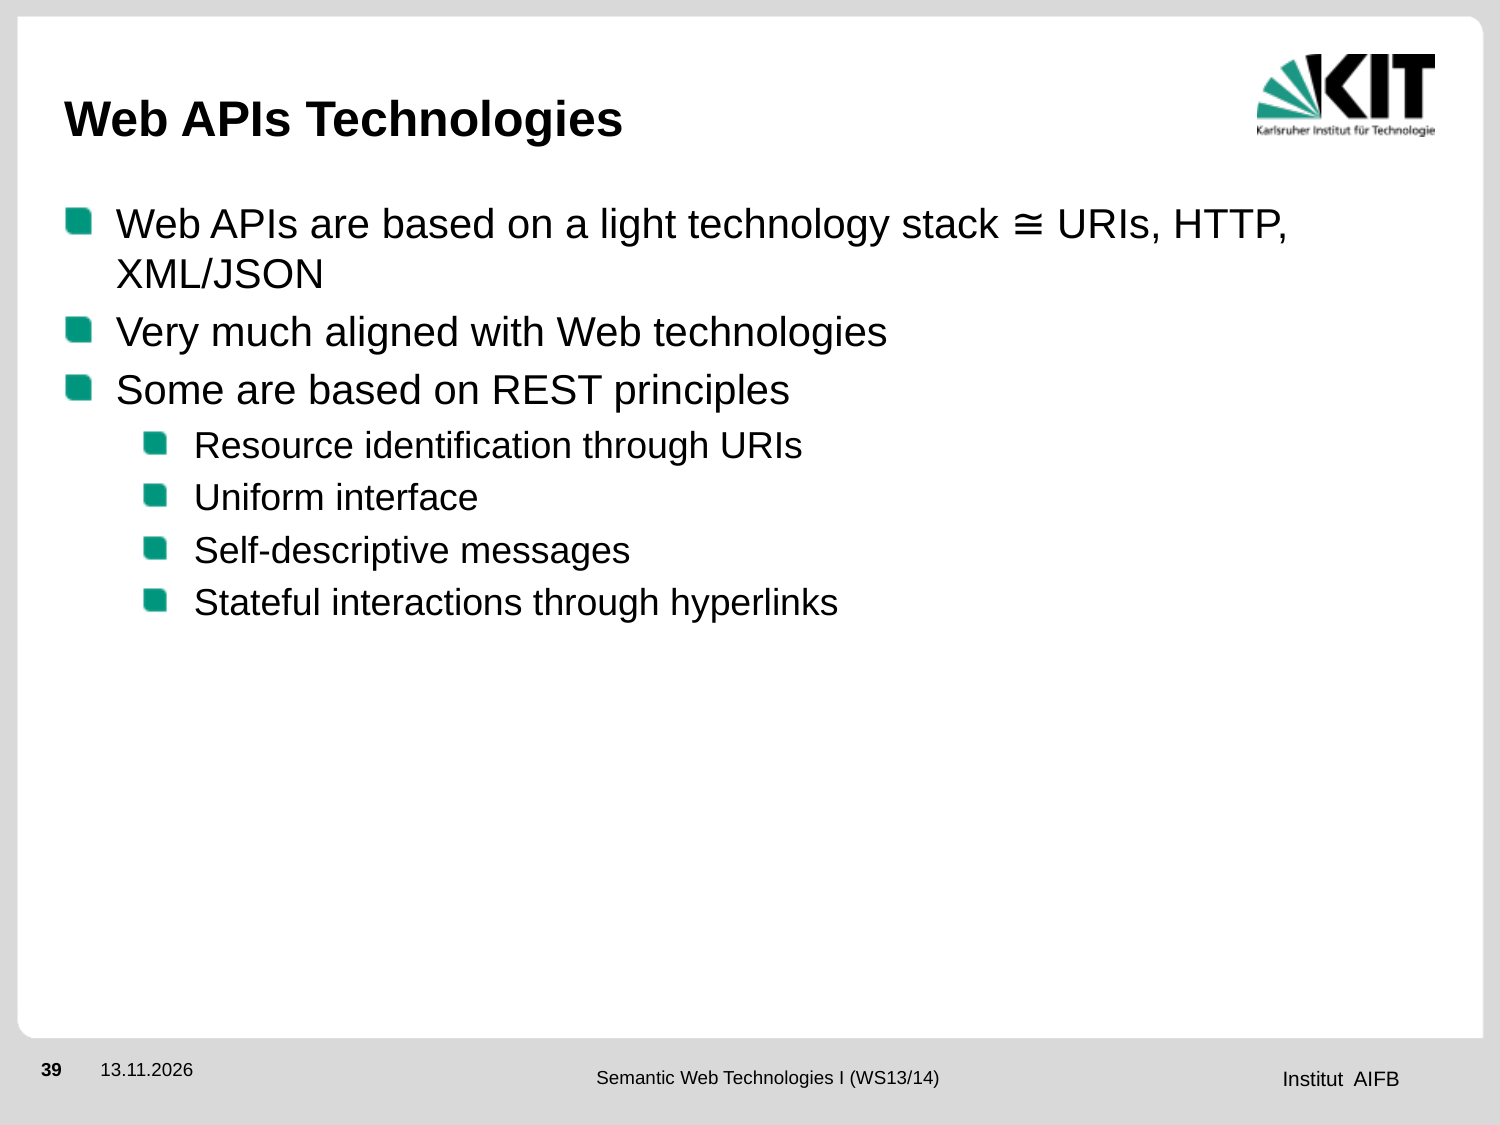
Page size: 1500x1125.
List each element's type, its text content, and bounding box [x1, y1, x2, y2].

title Web APIs Technologies [64, 54, 1198, 147]
list Web APIs are based on a light technology stack ≅ URIs, HTTP, XML/JSON Very much aligned with Web technologies Some are based on REST principles Resource identification through URIs Uniform interface Self-descriptive messages Stateful interactions through hyperlinks [64, 196, 1436, 1000]
picture [0, 0, 1500, 1125]
